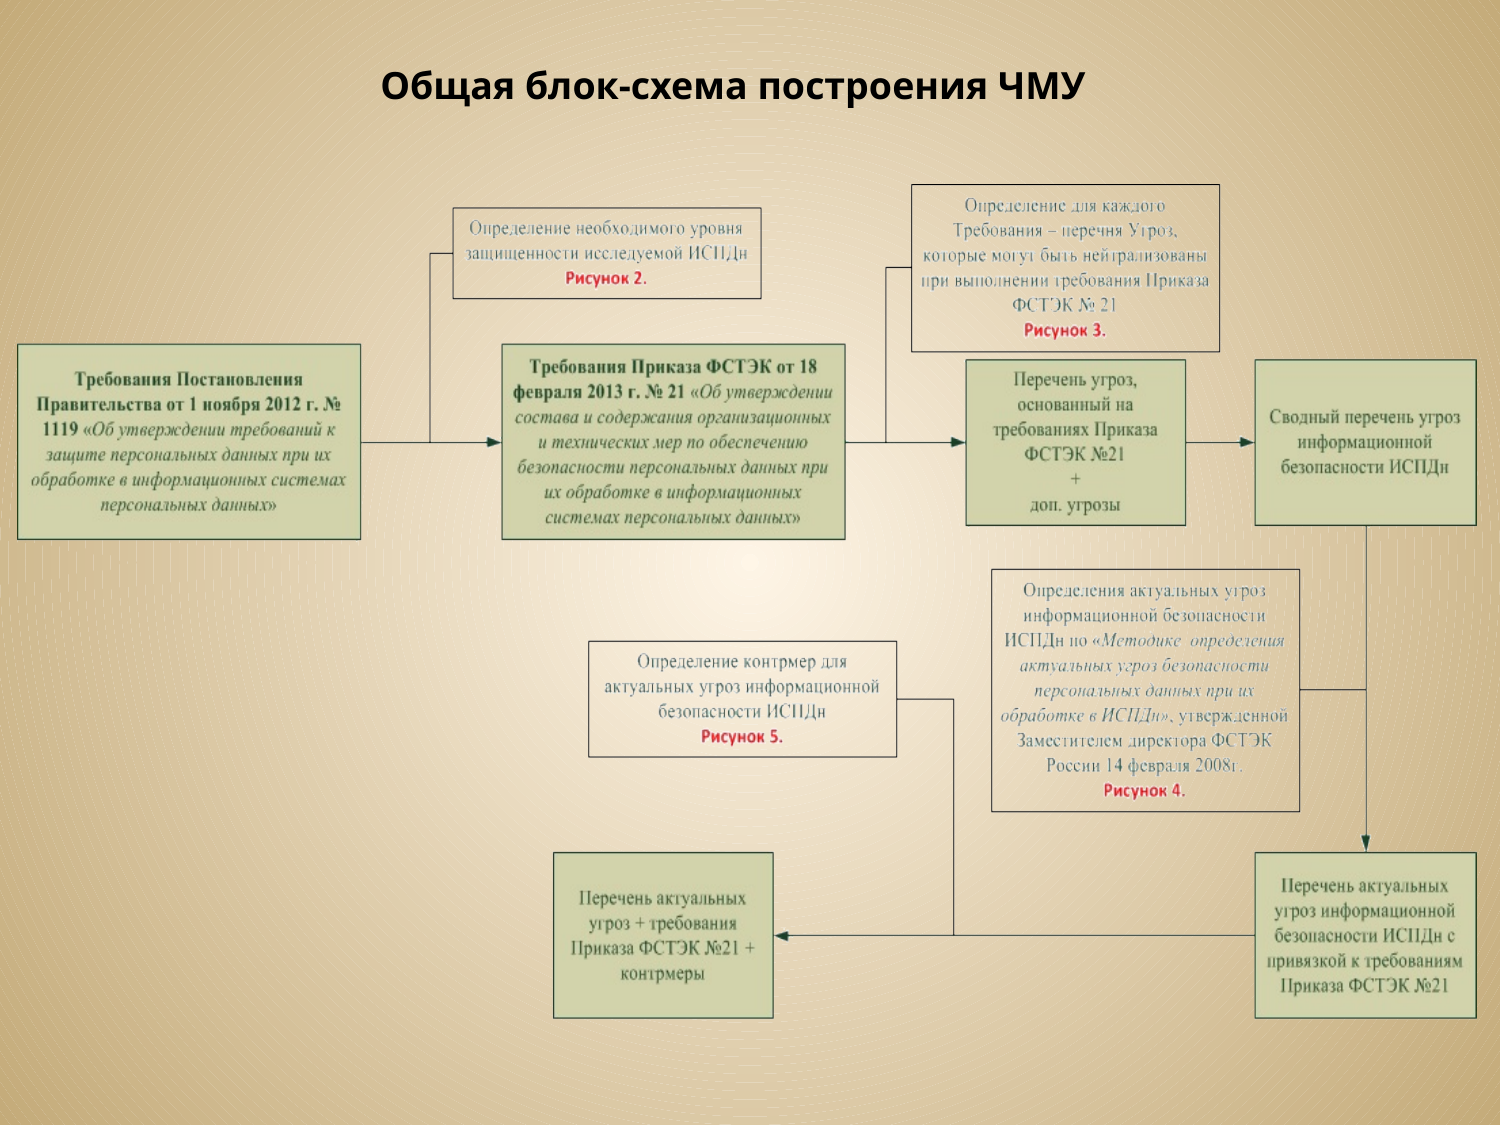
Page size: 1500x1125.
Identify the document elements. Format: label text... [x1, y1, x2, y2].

text_box Общая блок-схема построения ЧМУ [365, 54, 1101, 115]
picture [17, 184, 1477, 1024]
